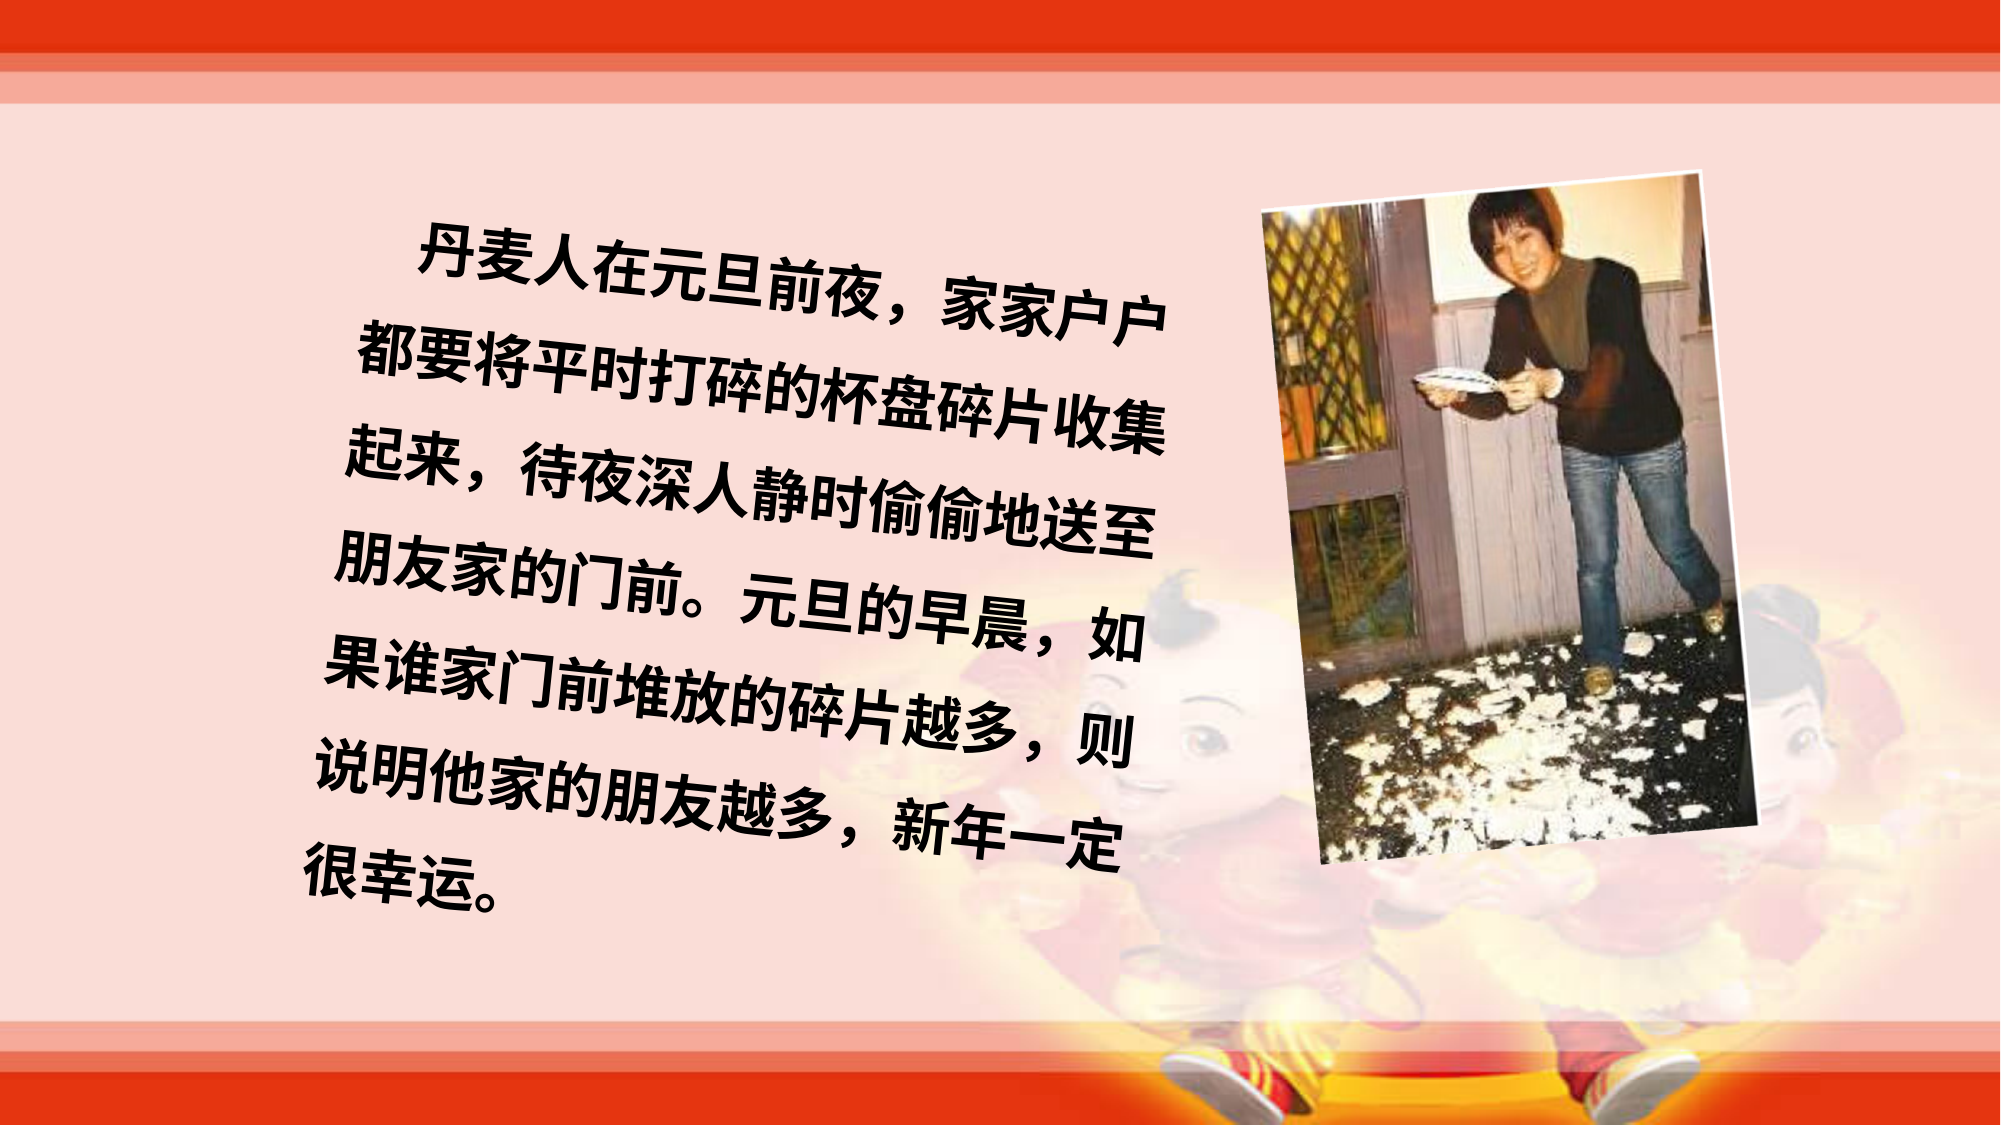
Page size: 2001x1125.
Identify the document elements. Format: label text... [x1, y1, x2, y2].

picture [0, 0, 2001, 1125]
text_box 丹麦人在元旦前夜，家家户户都要将平时打碎的杯盘碎片收集起来，待夜深人静时偷偷地送至朋友家的门前。元旦的早晨，如果谁家门前堆放的碎片越多，则说明他家的朋友越多，新年一定很幸运。 [227, 155, 1230, 999]
